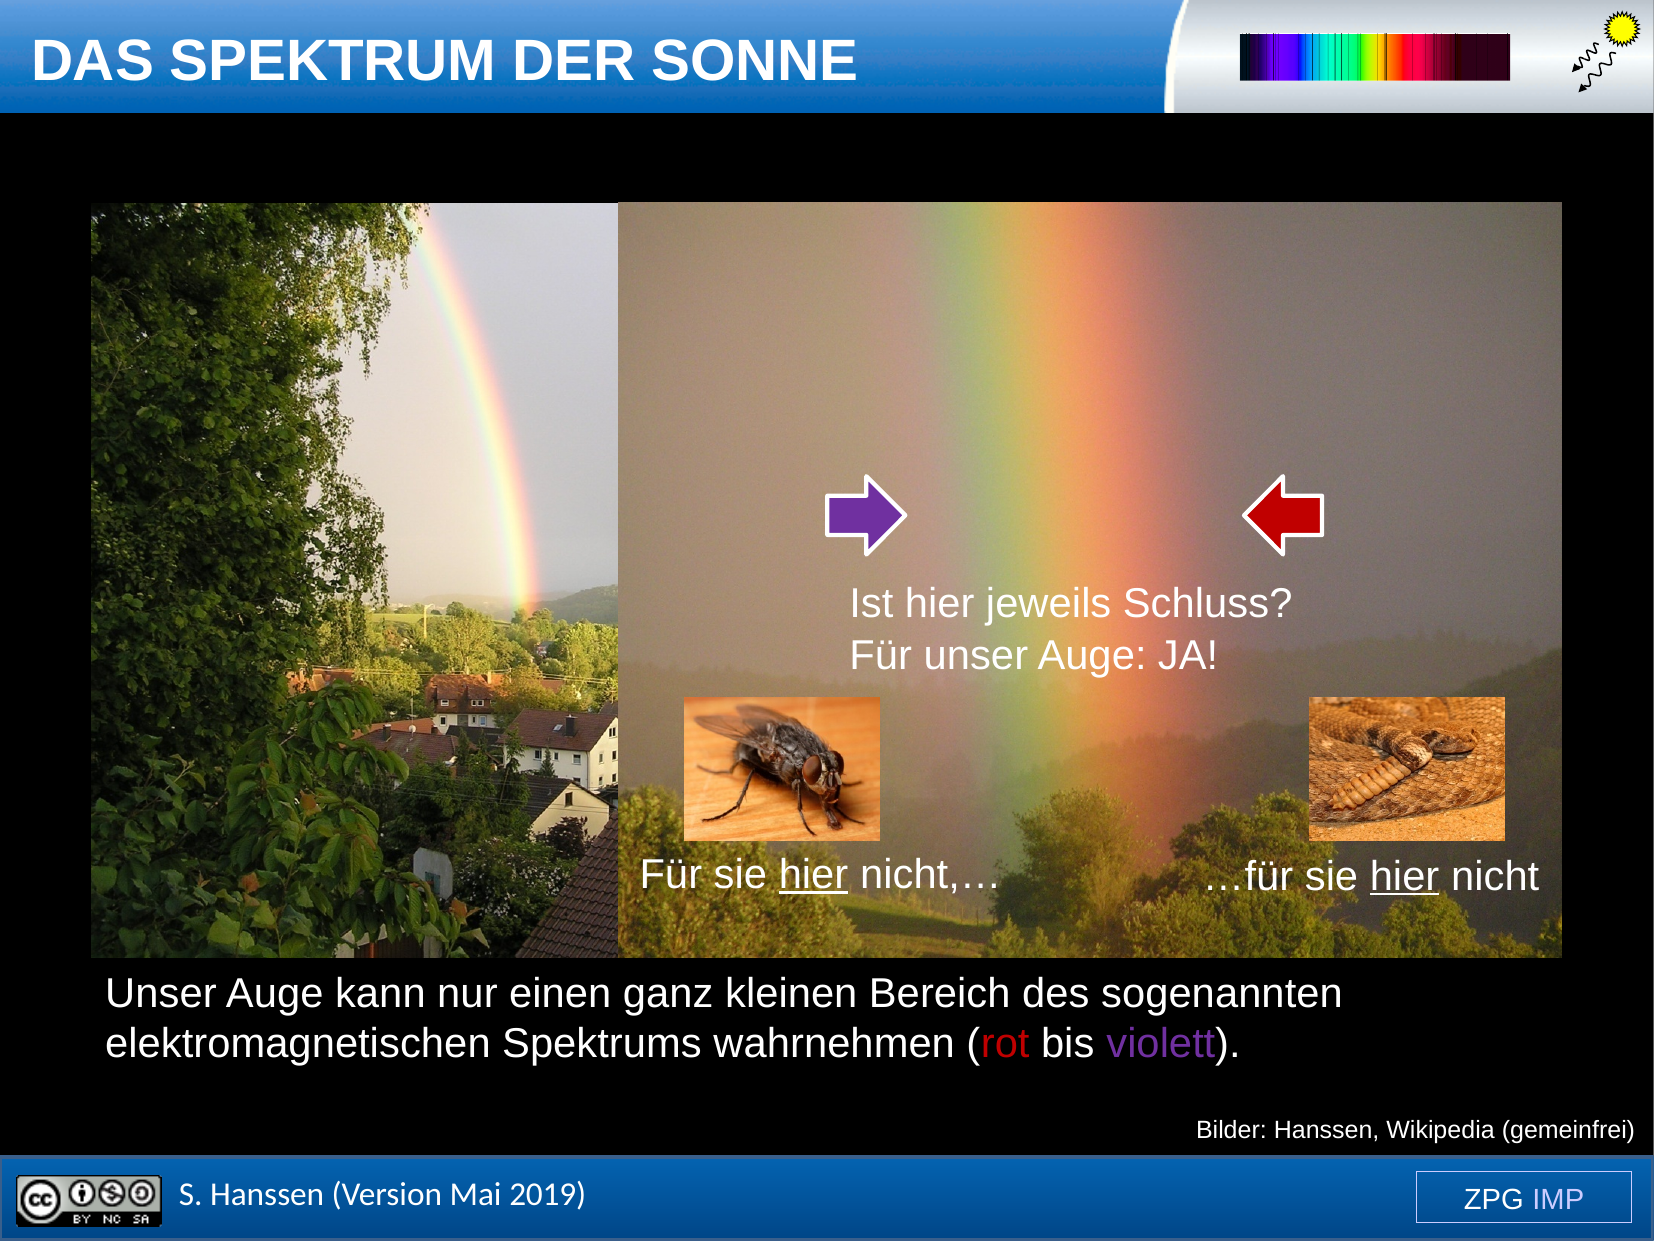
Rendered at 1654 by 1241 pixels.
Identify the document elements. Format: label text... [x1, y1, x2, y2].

picture [0, 0, 1654, 113]
text_box Unser Auge kann nur einen ganz kleinen Bereich des sogenannten elektromagnetischen Spektrums wahrnehmen (rot bis violett). [88, 964, 1560, 1145]
picture [91, 202, 1562, 959]
text_box Bilder: Hanssen, Wikipedia (gemeinfrei) [1179, 1104, 1654, 1152]
picture [16, 1175, 162, 1227]
